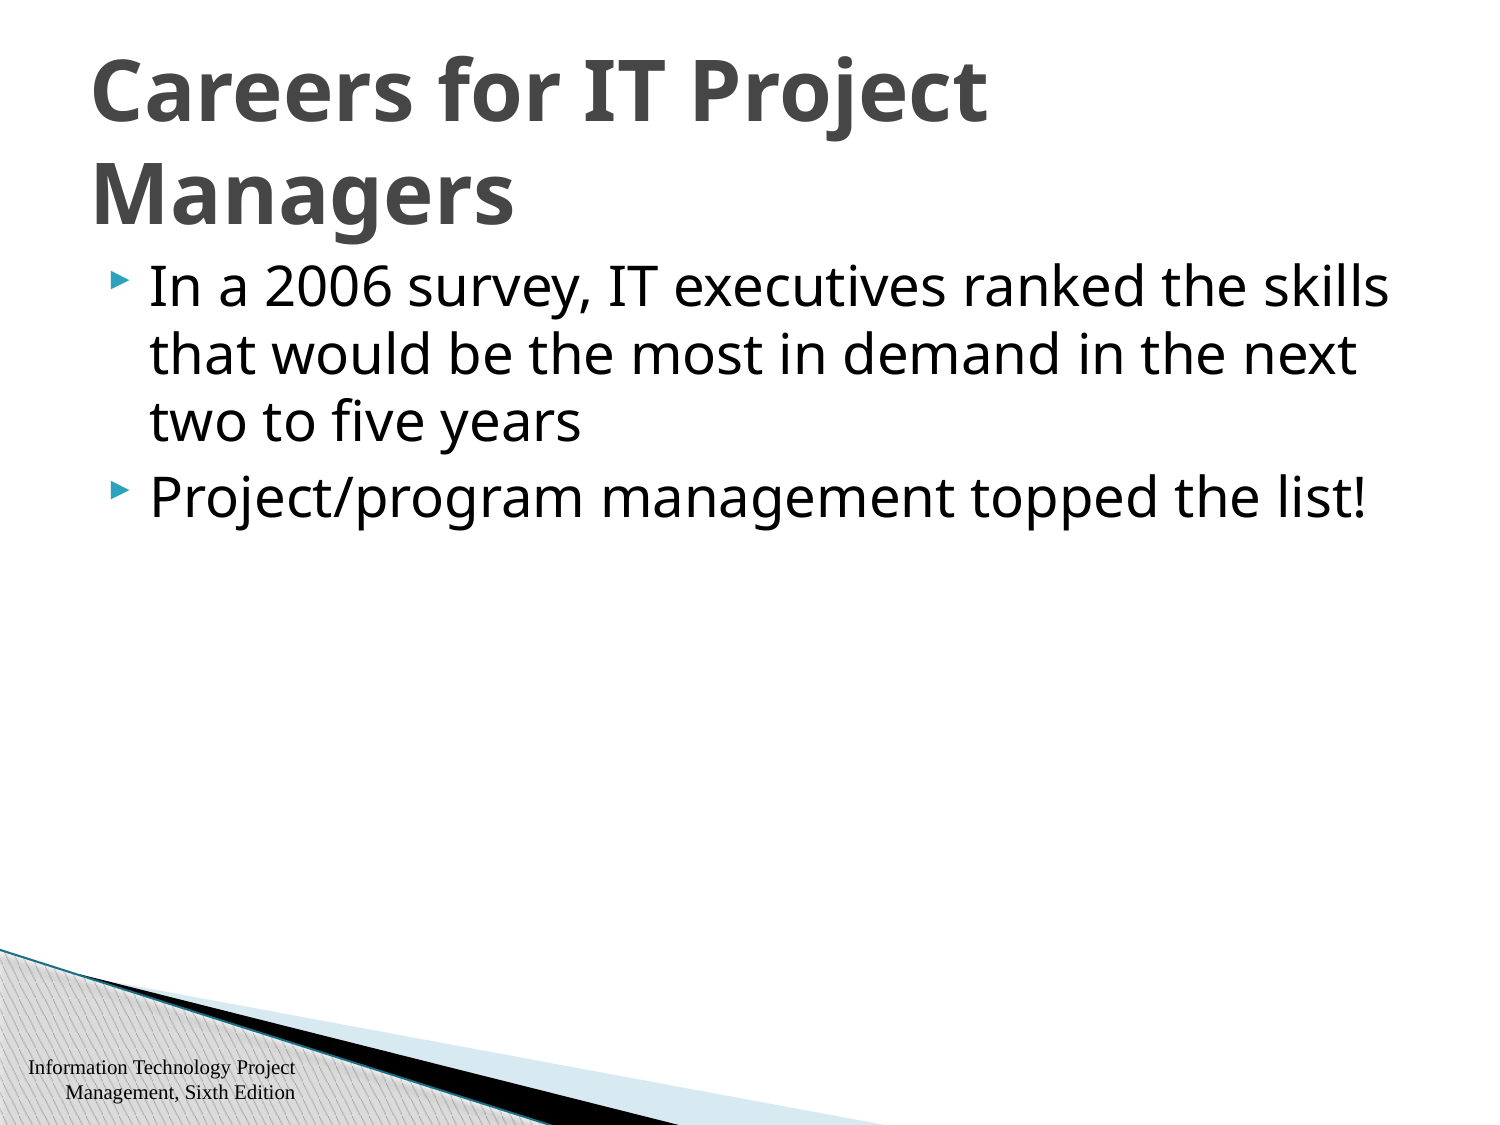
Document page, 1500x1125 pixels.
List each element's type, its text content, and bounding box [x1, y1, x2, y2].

title Careers for IT Project Managers [75, 45, 1425, 233]
list In a 2006 survey, IT executives ranked the skills that would be the most in demand in the next two to five years Project/program management topped the list! [75, 243, 1425, 986]
footer Information Technology Project Management, Sixth Edition [0, 1051, 311, 1112]
